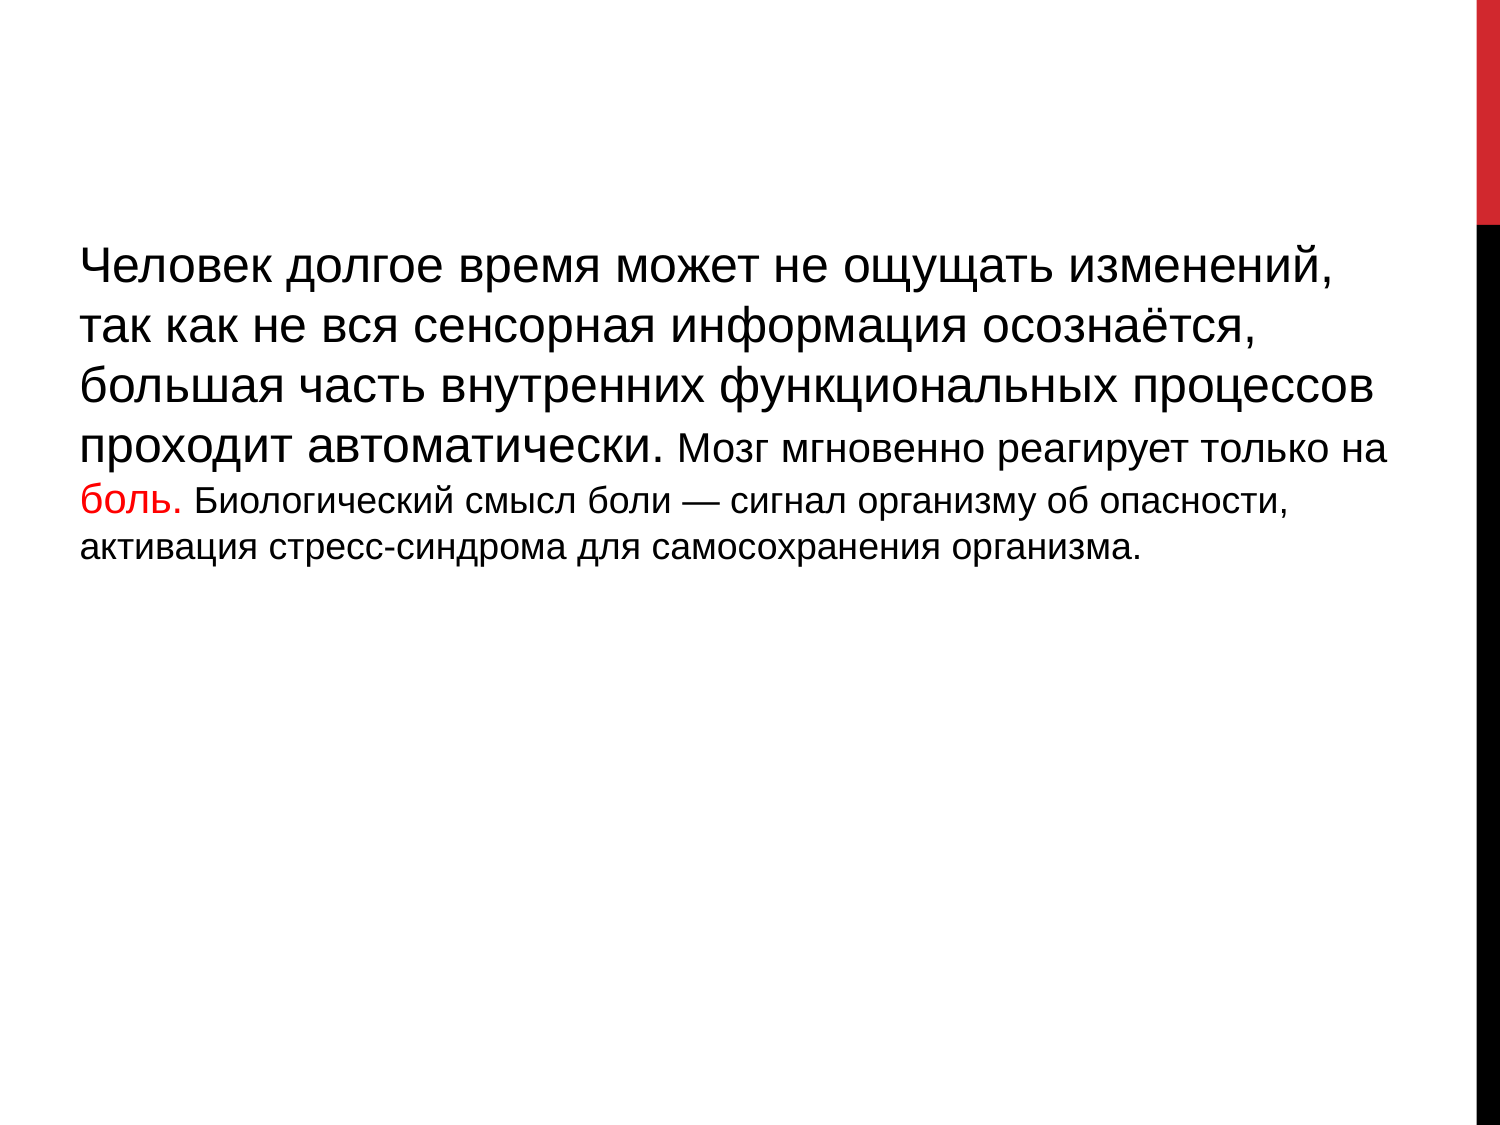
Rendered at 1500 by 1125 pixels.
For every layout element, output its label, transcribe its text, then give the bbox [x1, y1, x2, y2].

text_box Человек долгое время может не ощущать изменений, так как не вся сенсорная информация осознаётся, большая часть внутренних функциональных процессов проходит автоматически. Мозг мгновенно реагирует только на боль. Биологический смысл боли — сигнал организму об опасности, активация стресс-синдрома для самосохранения организма. [64, 224, 1424, 575]
